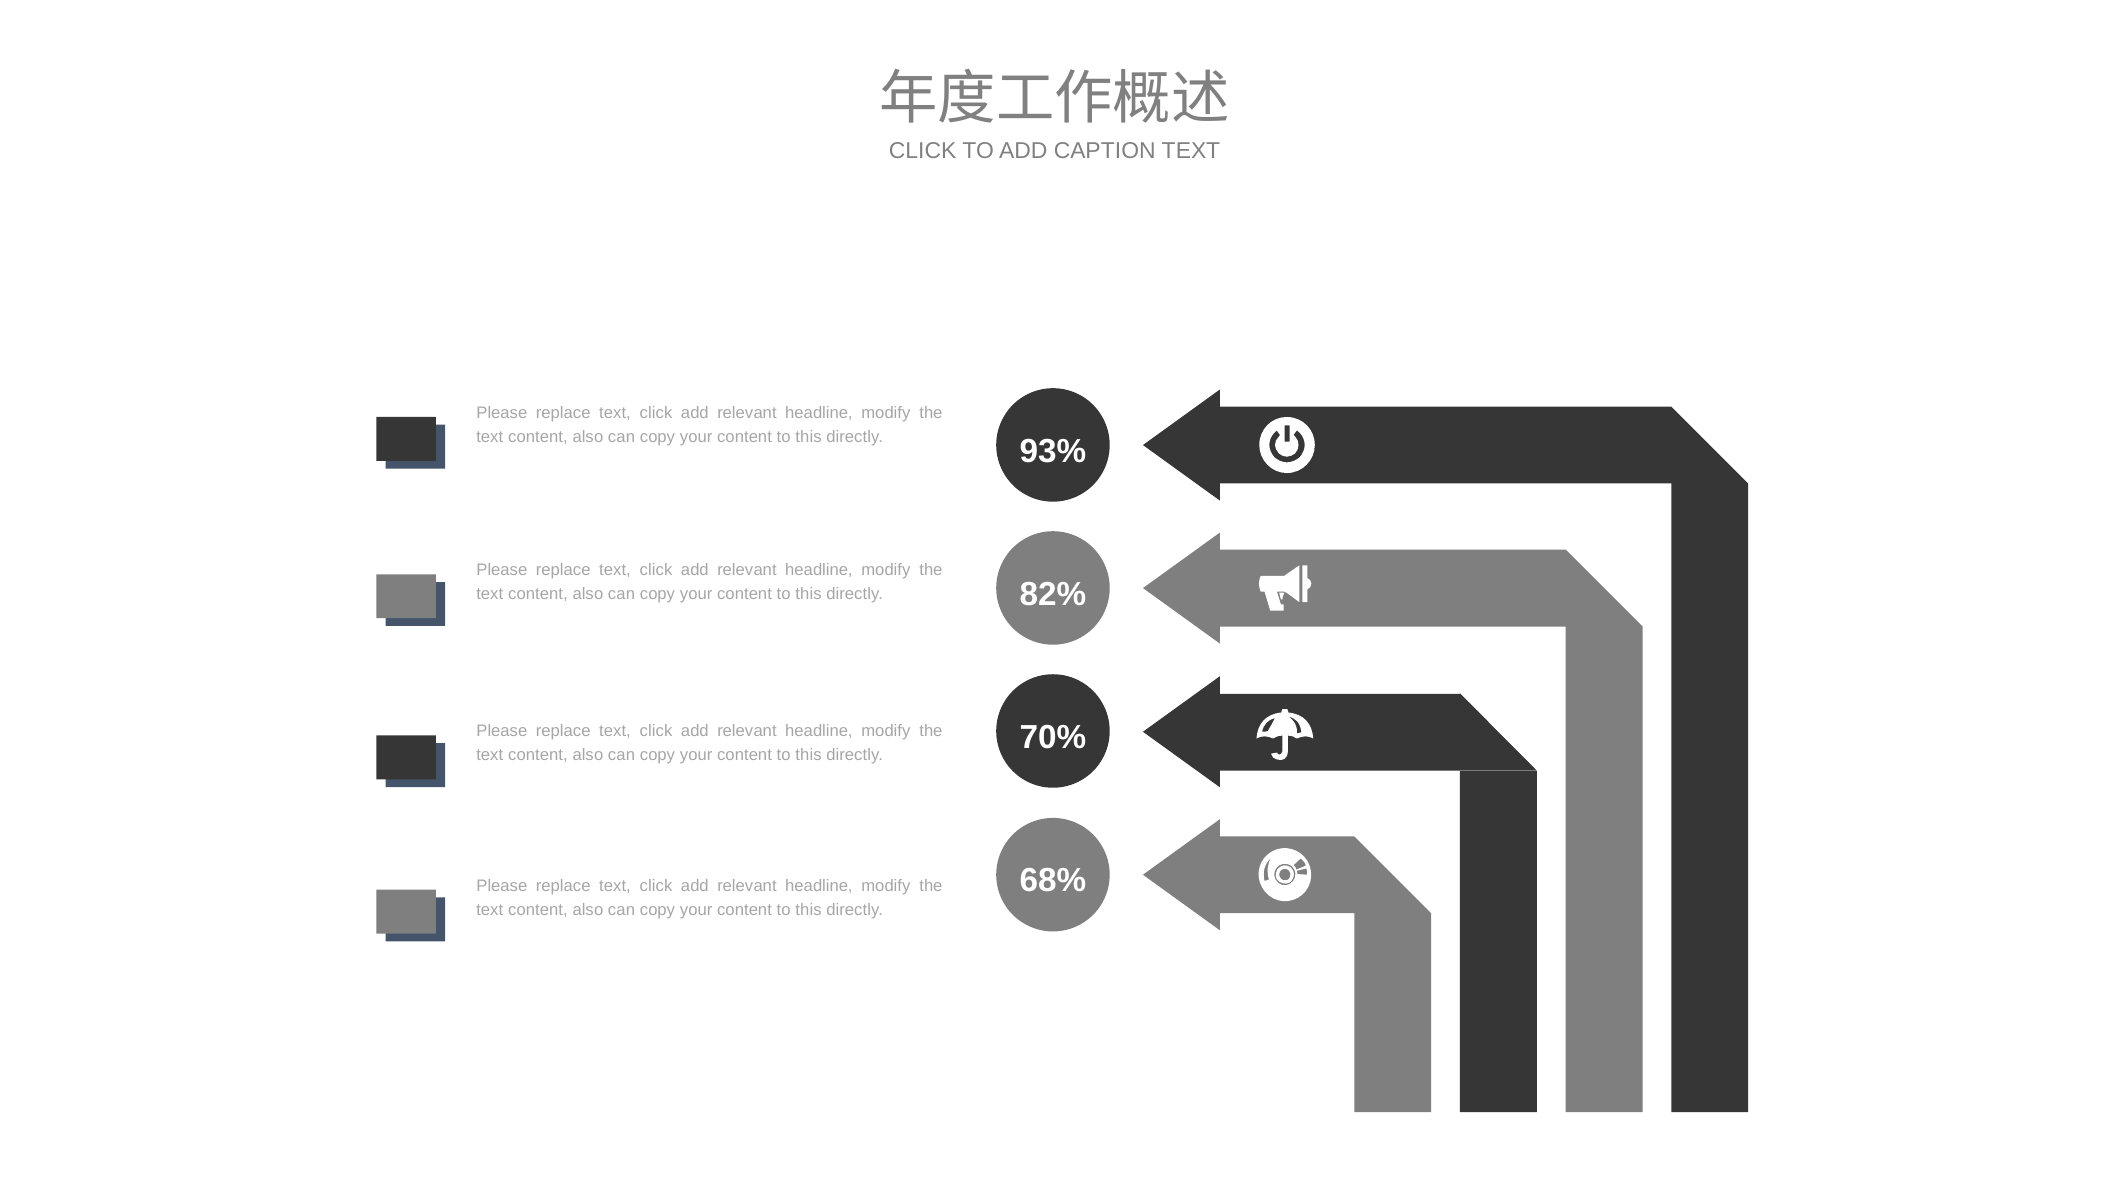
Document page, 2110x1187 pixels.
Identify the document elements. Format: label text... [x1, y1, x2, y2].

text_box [376, 735, 446, 788]
text_box Please replace text, click add relevant headline, modify the text content, also can copy your content to this directly. [461, 390, 959, 453]
text_box 年度工作概述 [865, 60, 1245, 131]
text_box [376, 416, 446, 469]
text_box Please replace text, click add relevant headline, modify the text content, also can copy your content to this directly. [461, 708, 959, 772]
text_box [996, 817, 1110, 932]
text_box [1142, 819, 1432, 1112]
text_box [996, 531, 1110, 645]
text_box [996, 674, 1110, 788]
text_box Please replace text, click add relevant headline, modify the text content, also can copy your content to this directly. [461, 863, 959, 926]
text_box Please replace text, click add relevant headline, modify the text content, also can copy your content to this directly. [461, 547, 959, 611]
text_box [1142, 389, 1749, 1112]
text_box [996, 388, 1110, 502]
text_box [376, 889, 446, 942]
text_box CLICK TO ADD CAPTION TEXT [865, 135, 1245, 163]
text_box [376, 574, 446, 626]
